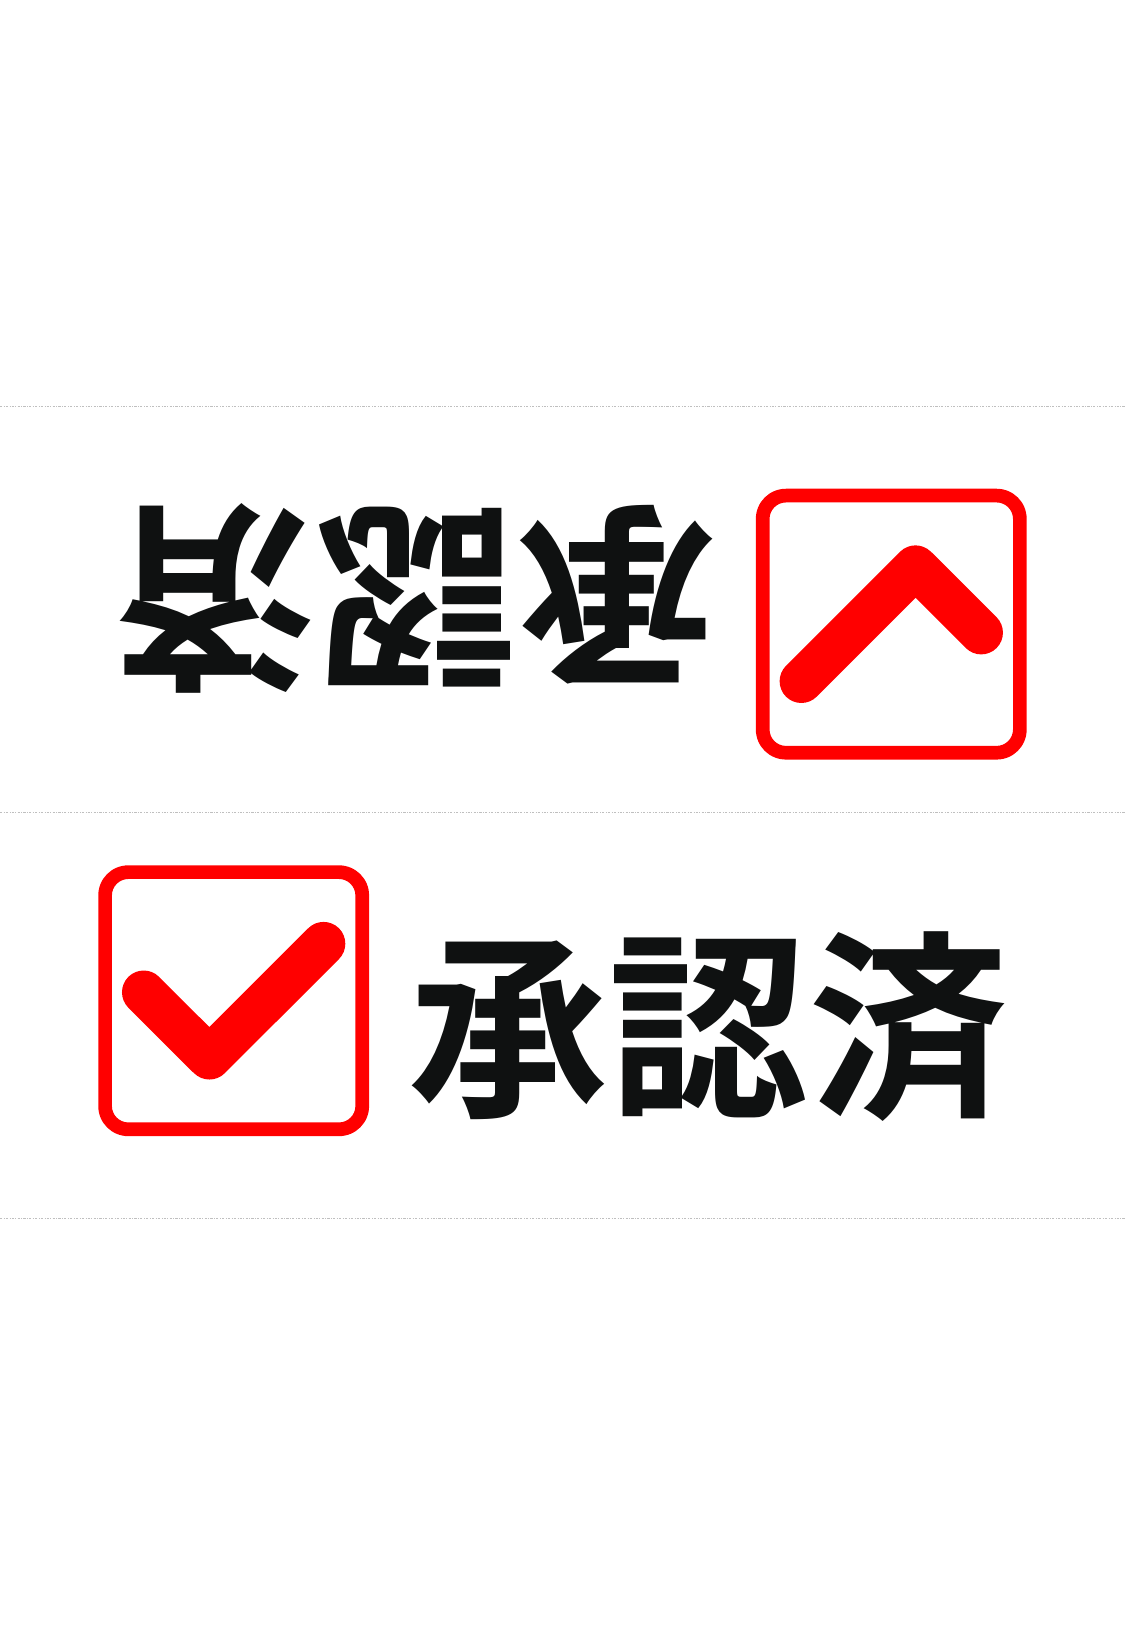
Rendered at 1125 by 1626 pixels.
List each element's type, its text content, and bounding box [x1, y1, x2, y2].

text_box [754, 487, 1028, 761]
text_box 承認済 [101, 476, 732, 731]
text_box [97, 864, 371, 1138]
text_box 承認済 [393, 894, 1024, 1149]
